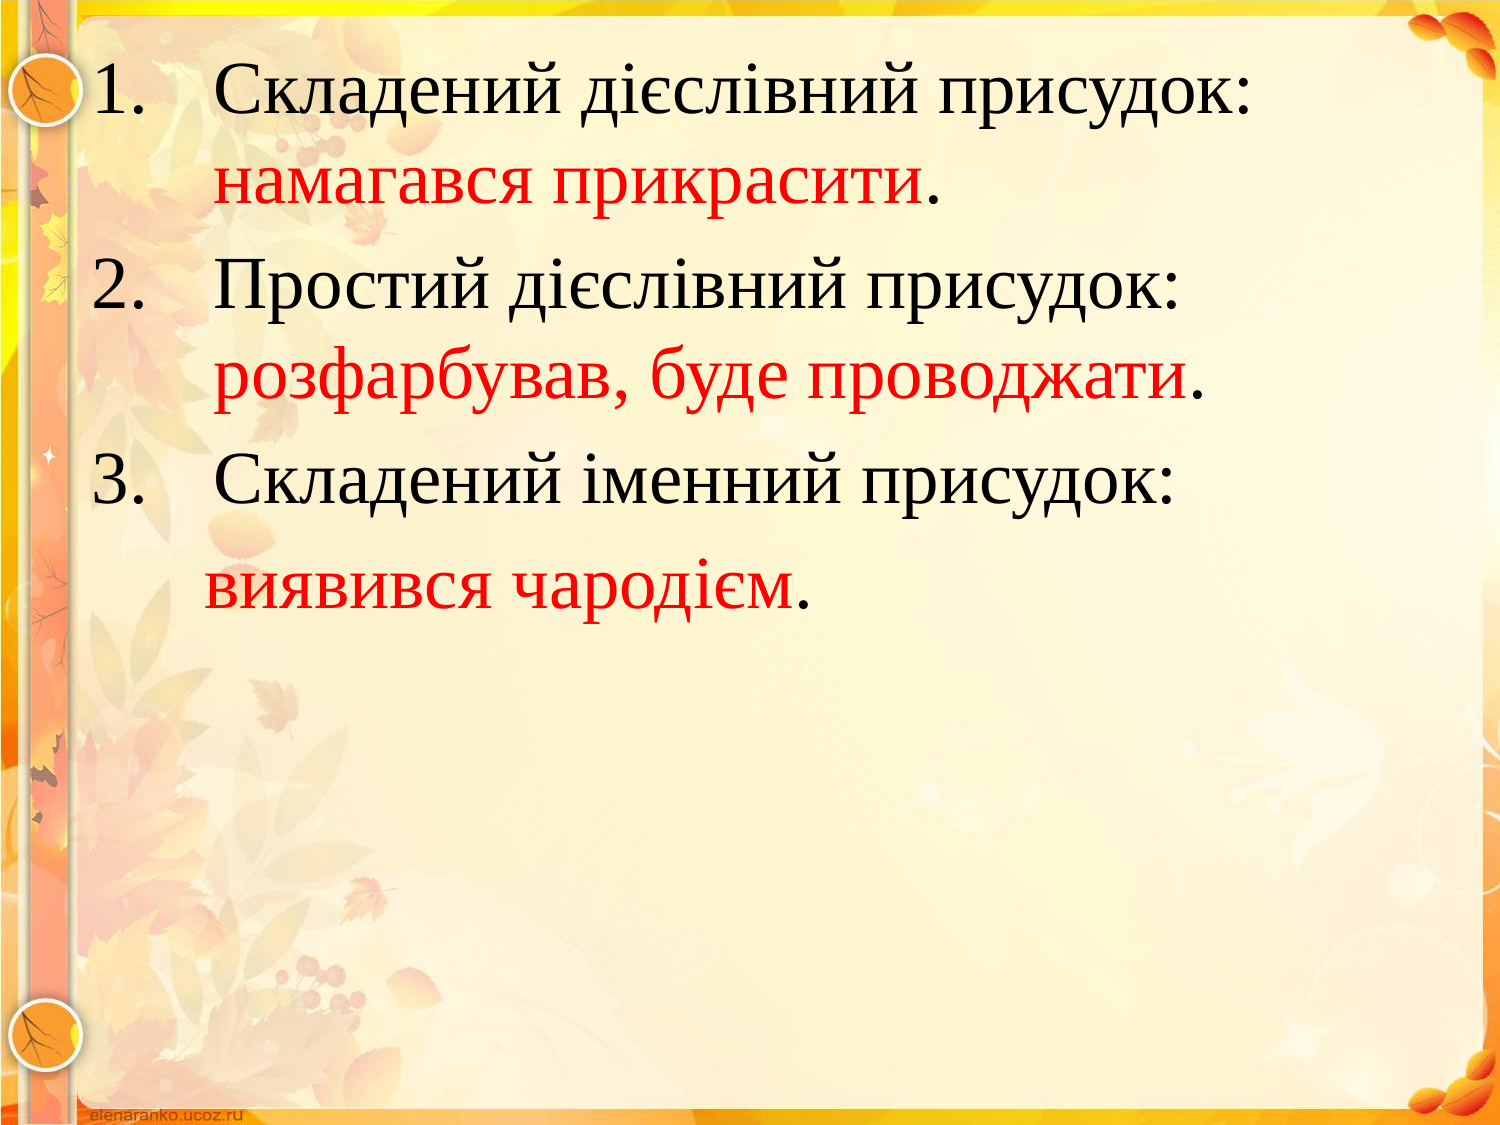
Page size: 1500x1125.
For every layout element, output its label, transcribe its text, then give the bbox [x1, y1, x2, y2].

picture [0, 0, 1500, 1125]
list Складений дієслівний присудок: намагався прикрасити. Простий дієслівний присудок: розфарбував, буде проводжати. Складений іменний присудок: виявився чародієм. [76, 30, 1424, 1094]
